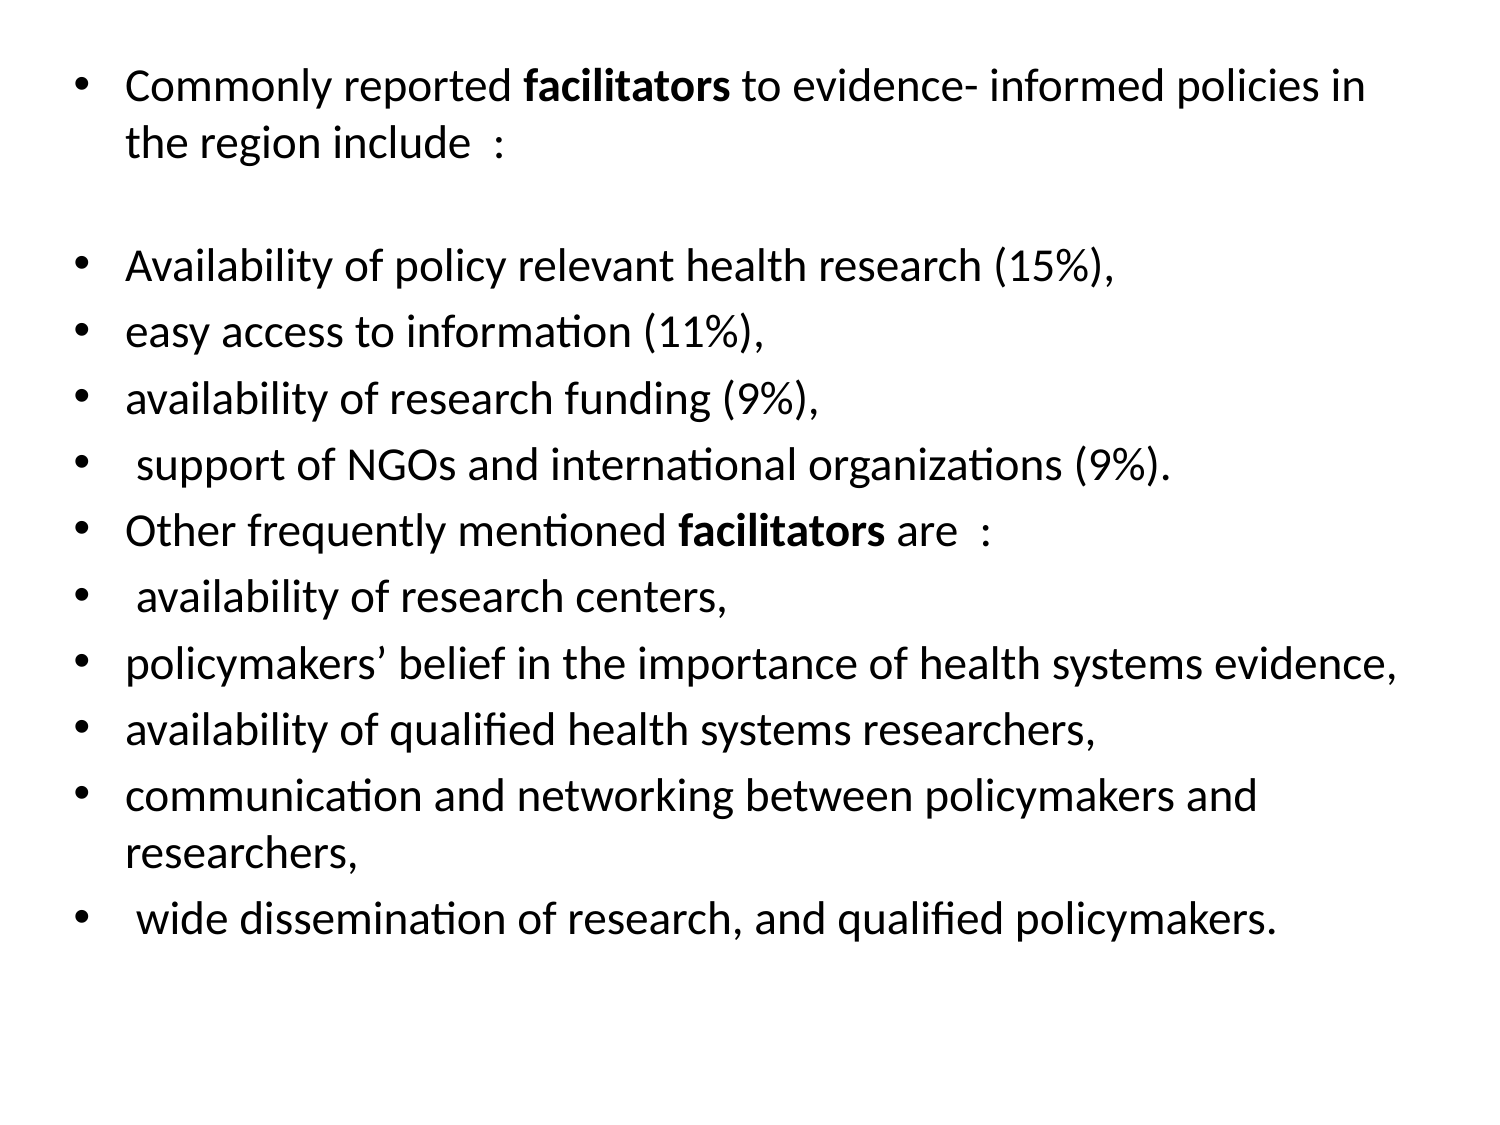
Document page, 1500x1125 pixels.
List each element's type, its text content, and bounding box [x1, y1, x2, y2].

list Commonly reported facilitators to evidence- informed policies in the region include : Availability of policy relevant health research (15%), easy access to information (11%), availability of research funding (9%), support of NGOs and international organizations (9%). Other frequently mentioned facilitators are : availability of research centers, policymakers’ belief in the importance of health systems evidence, availability of qualified health systems researchers, communication and networking between policymakers and researchers, wide dissemination of research, and qualified policymakers. [58, 46, 1425, 1005]
